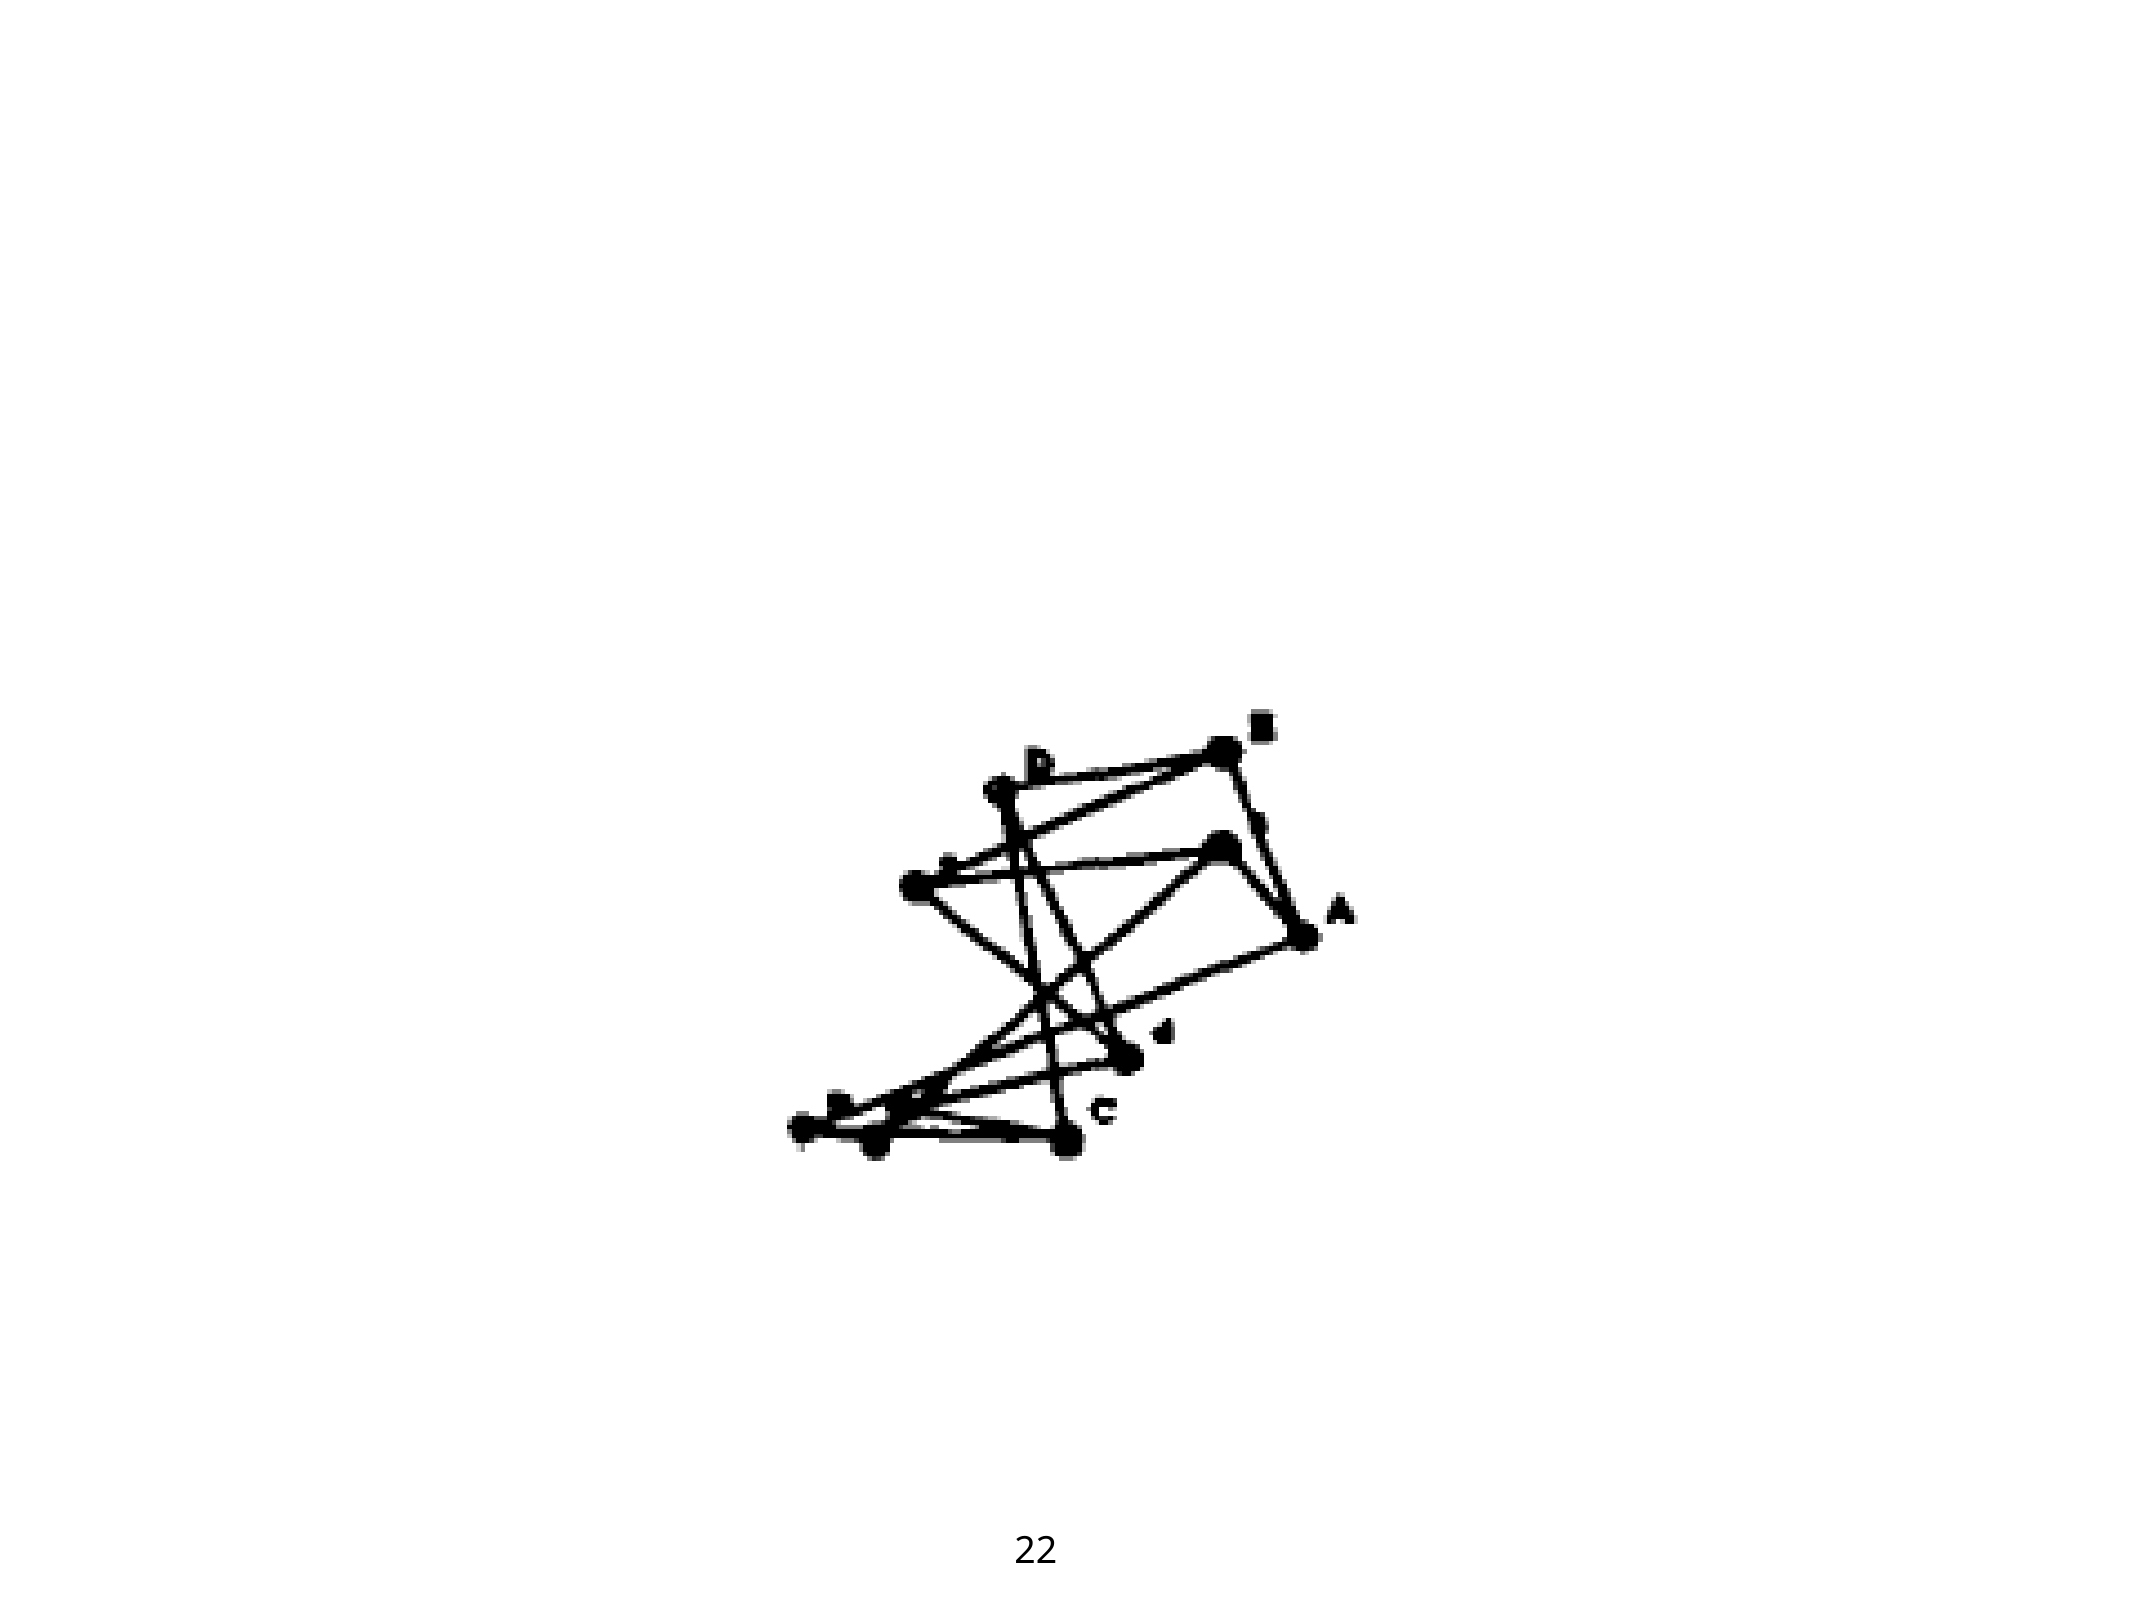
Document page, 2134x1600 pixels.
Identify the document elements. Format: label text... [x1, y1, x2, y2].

picture [743, 674, 1391, 1179]
slide_number 22 [1004, 1517, 1067, 1581]
